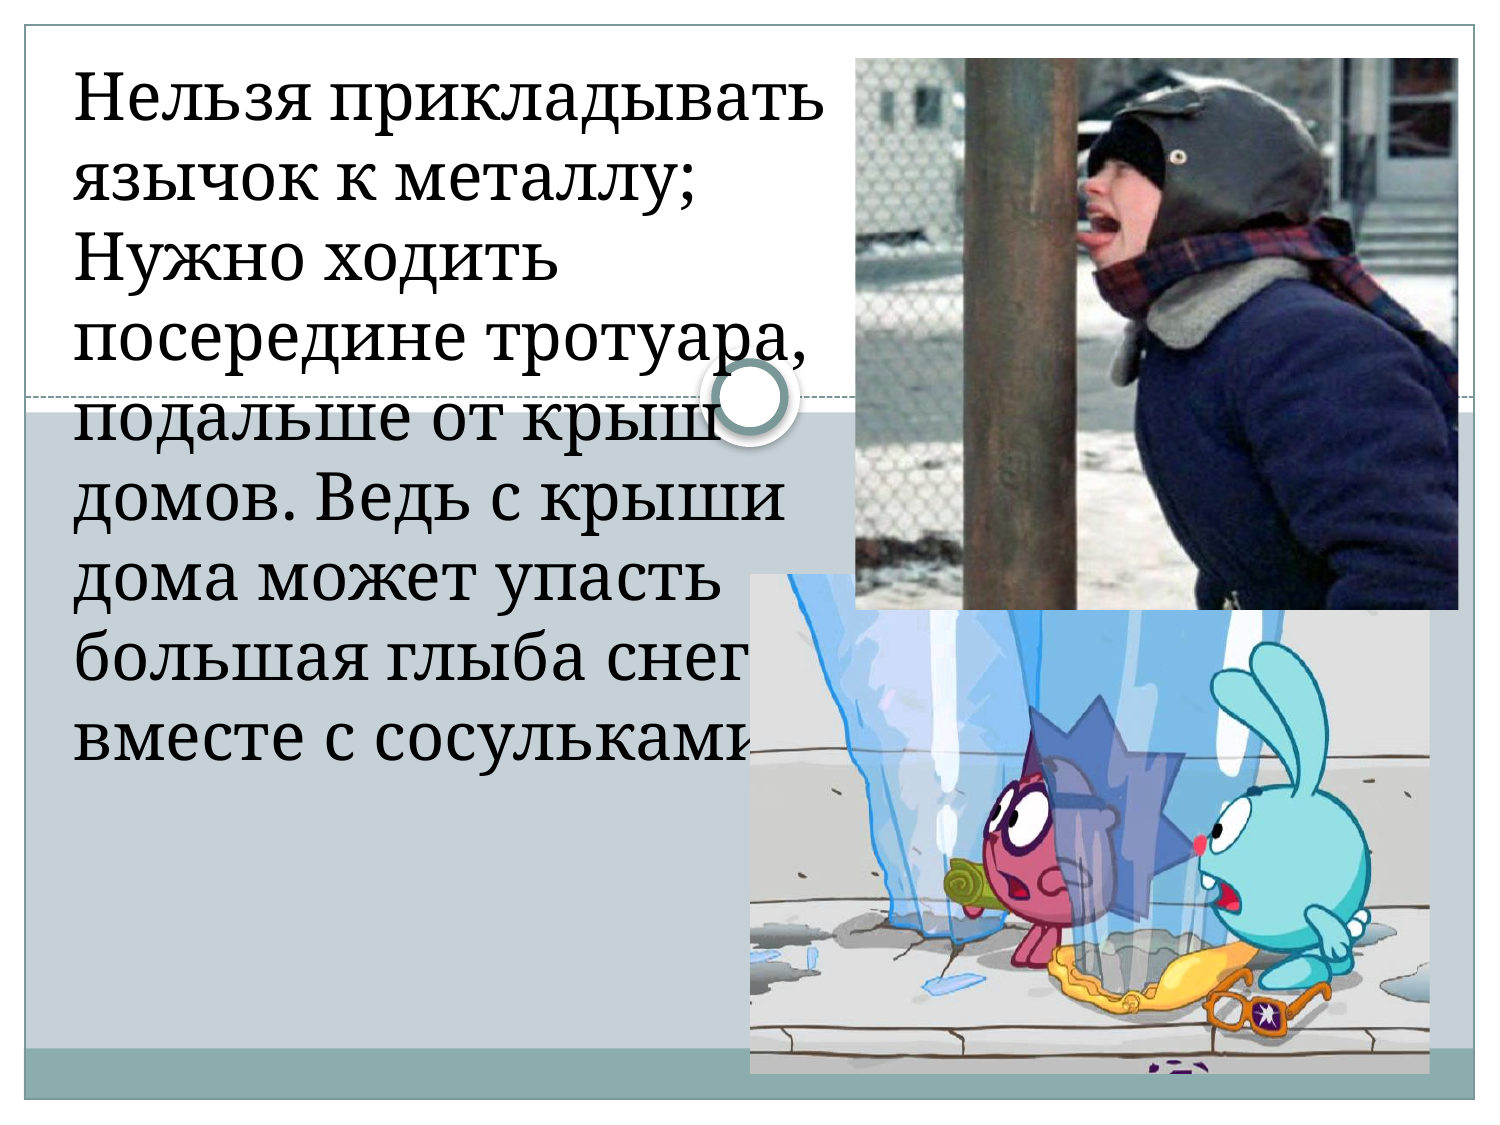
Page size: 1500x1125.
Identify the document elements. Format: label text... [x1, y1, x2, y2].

text_box [25, 0, 76, 27]
picture [749, 58, 1459, 1074]
text_box Нельзя прикладывать язычок к металлу; Нужно ходить посередине тротуара, подальше от крыш домов. Ведь с крыши дома может упасть большая глыба снега вместе с сосульками; [58, 46, 891, 782]
